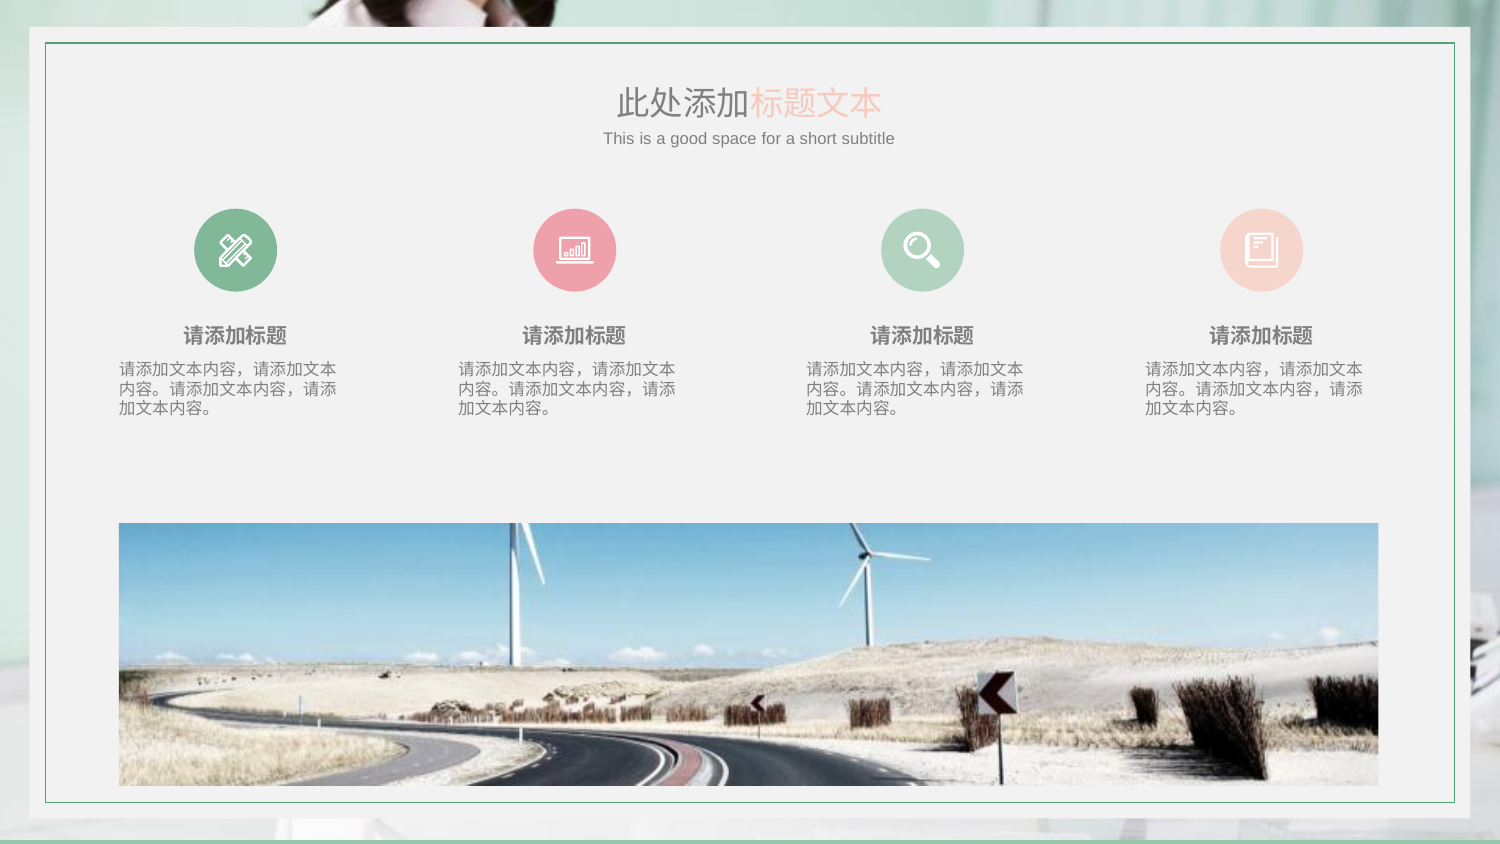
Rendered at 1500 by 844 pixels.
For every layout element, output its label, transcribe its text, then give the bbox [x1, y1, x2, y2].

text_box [903, 231, 941, 269]
text_box 请添加文本内容，请添加文本内容。请添加文本内容，请添加文本内容。 [805, 358, 1040, 419]
text_box 请添加文本内容，请添加文本内容。请添加文本内容，请添加文本内容。 [119, 358, 353, 419]
text_box [1245, 232, 1279, 268]
text_box 请添加标题 [805, 323, 1040, 349]
text_box 此处添加标题文本 [602, 74, 898, 120]
text_box 请添加标题 [1145, 323, 1379, 349]
text_box 请添加标题 [458, 323, 692, 349]
text_box [1220, 208, 1304, 292]
text_box [194, 208, 278, 292]
text_box [533, 208, 617, 292]
text_box [219, 233, 253, 267]
text_box [117, 521, 1380, 788]
text_box 请添加文本内容，请添加文本内容。请添加文本内容，请添加文本内容。 [458, 358, 692, 419]
text_box [881, 208, 965, 292]
picture [0, 0, 1500, 840]
text_box [559, 236, 591, 260]
text_box 请添加标题 [119, 323, 353, 349]
text_box This is a good space for a short subtitle [588, 120, 911, 155]
text_box 请添加文本内容，请添加文本内容。请添加文本内容，请添加文本内容。 [1145, 358, 1379, 419]
